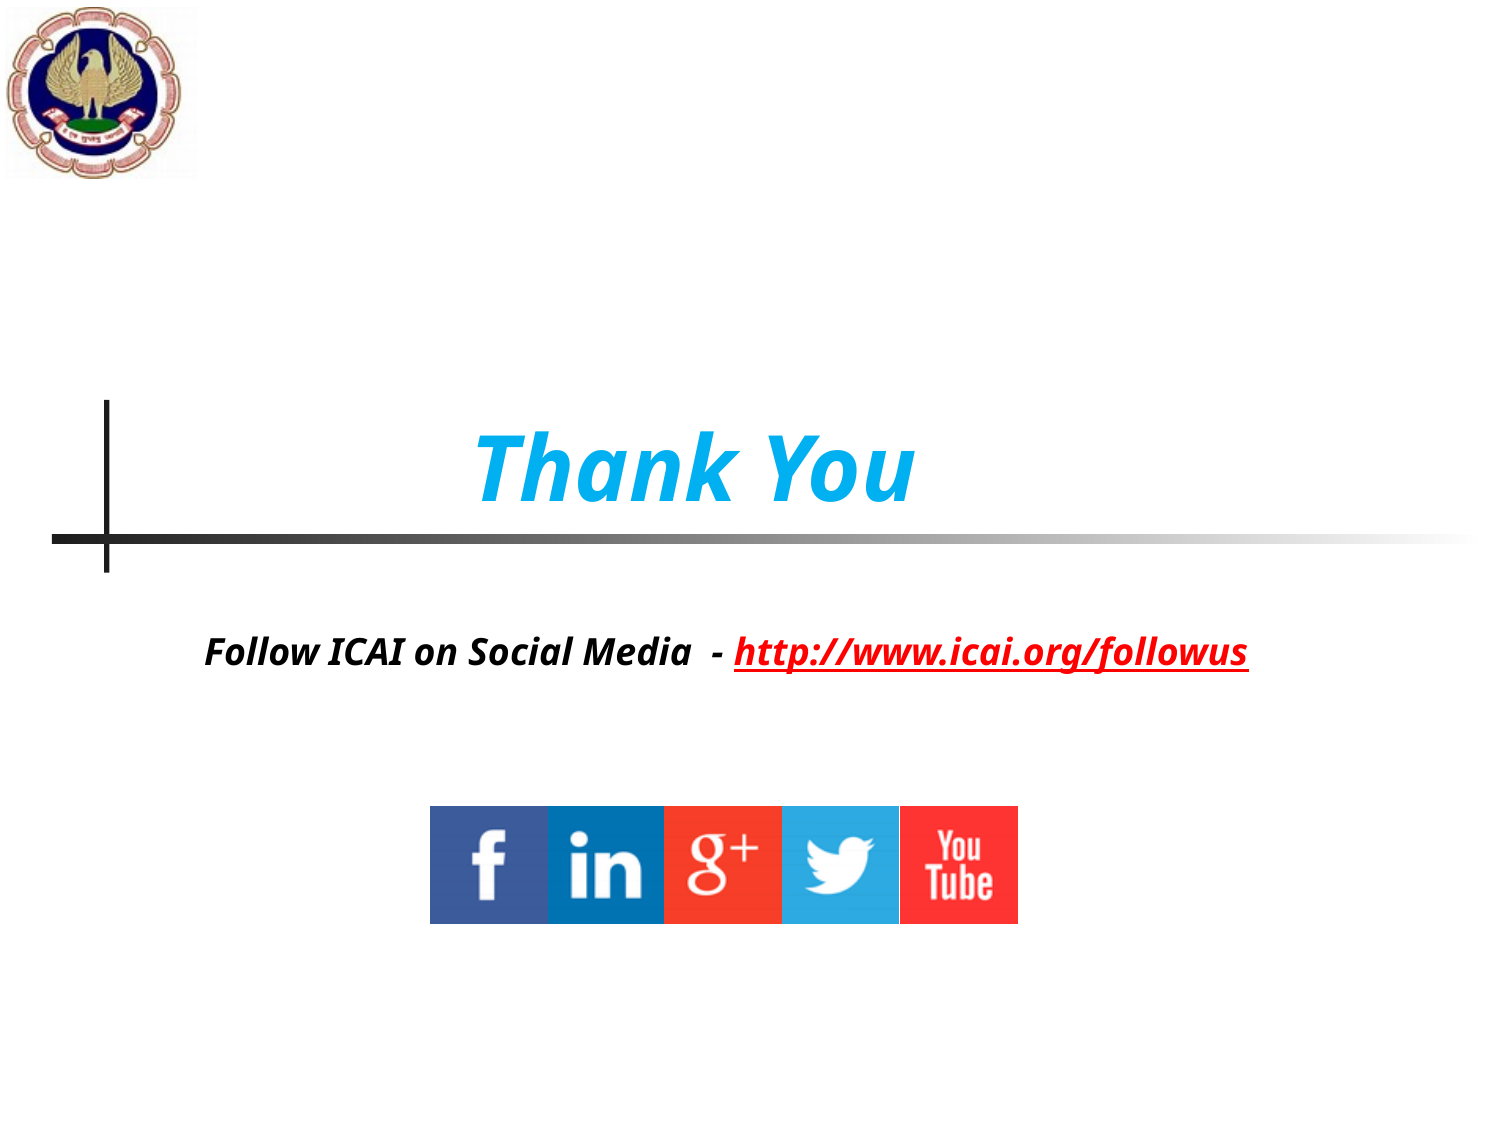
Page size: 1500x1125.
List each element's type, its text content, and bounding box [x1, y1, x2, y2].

text_box Thank You [128, 269, 1259, 528]
picture [5, 7, 197, 179]
text_box Follow ICAI on Social Media - http://www.icai.org/followus [116, 621, 1336, 687]
picture [429, 806, 1018, 924]
